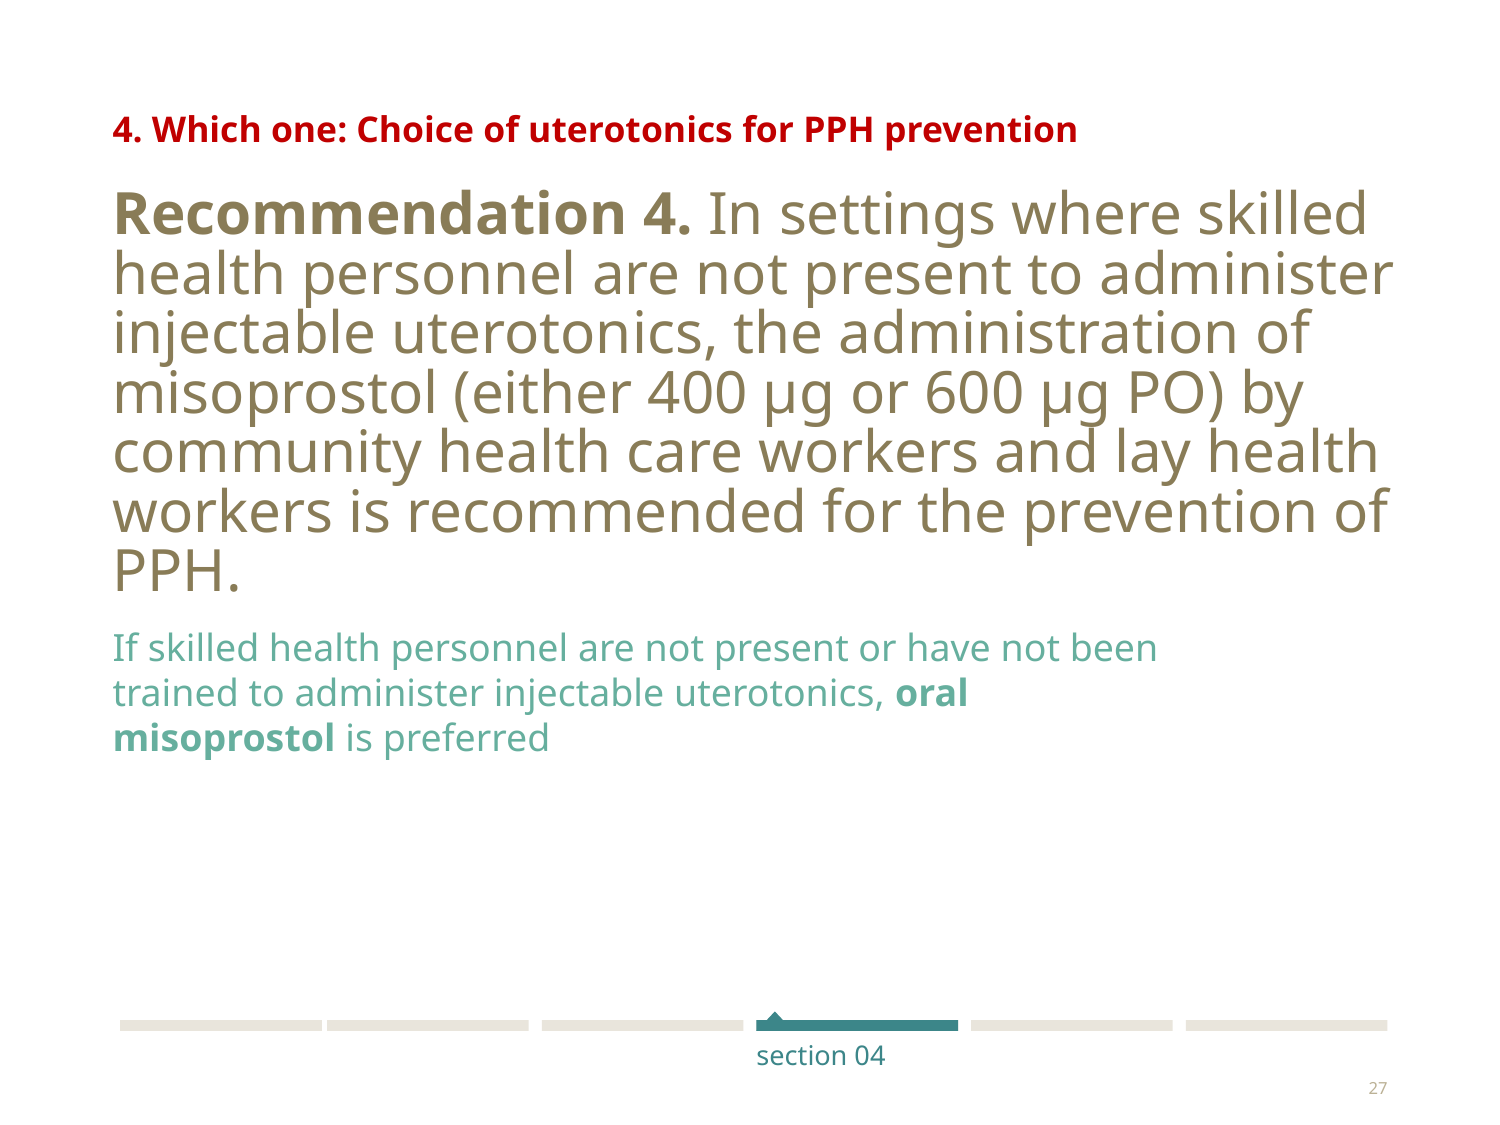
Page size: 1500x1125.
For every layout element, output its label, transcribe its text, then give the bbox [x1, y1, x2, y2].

title Recommendation 4. In settings where skilled health personnel are not present to administer injectable uterotonics, the administration of misoprostol (either 400 µg or 600 µg PO) by community health care workers and lay health workers is recommended for the prevention of PPH. [112, 187, 1458, 338]
text_box [1185, 1020, 1388, 1031]
text_box [971, 1020, 1173, 1031]
text_box [327, 1020, 529, 1031]
text_box [541, 1020, 744, 1031]
list If skilled health personnel are not present or have not been trained to administer injectable uterotonics, oral misoprostol is preferred [112, 624, 1186, 925]
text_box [756, 1011, 959, 1032]
text_box section 04 [756, 1038, 959, 1072]
list 4. Which one: Choice of uterotonics for PPH prevention [112, 113, 1388, 188]
text_box [120, 1020, 322, 1031]
